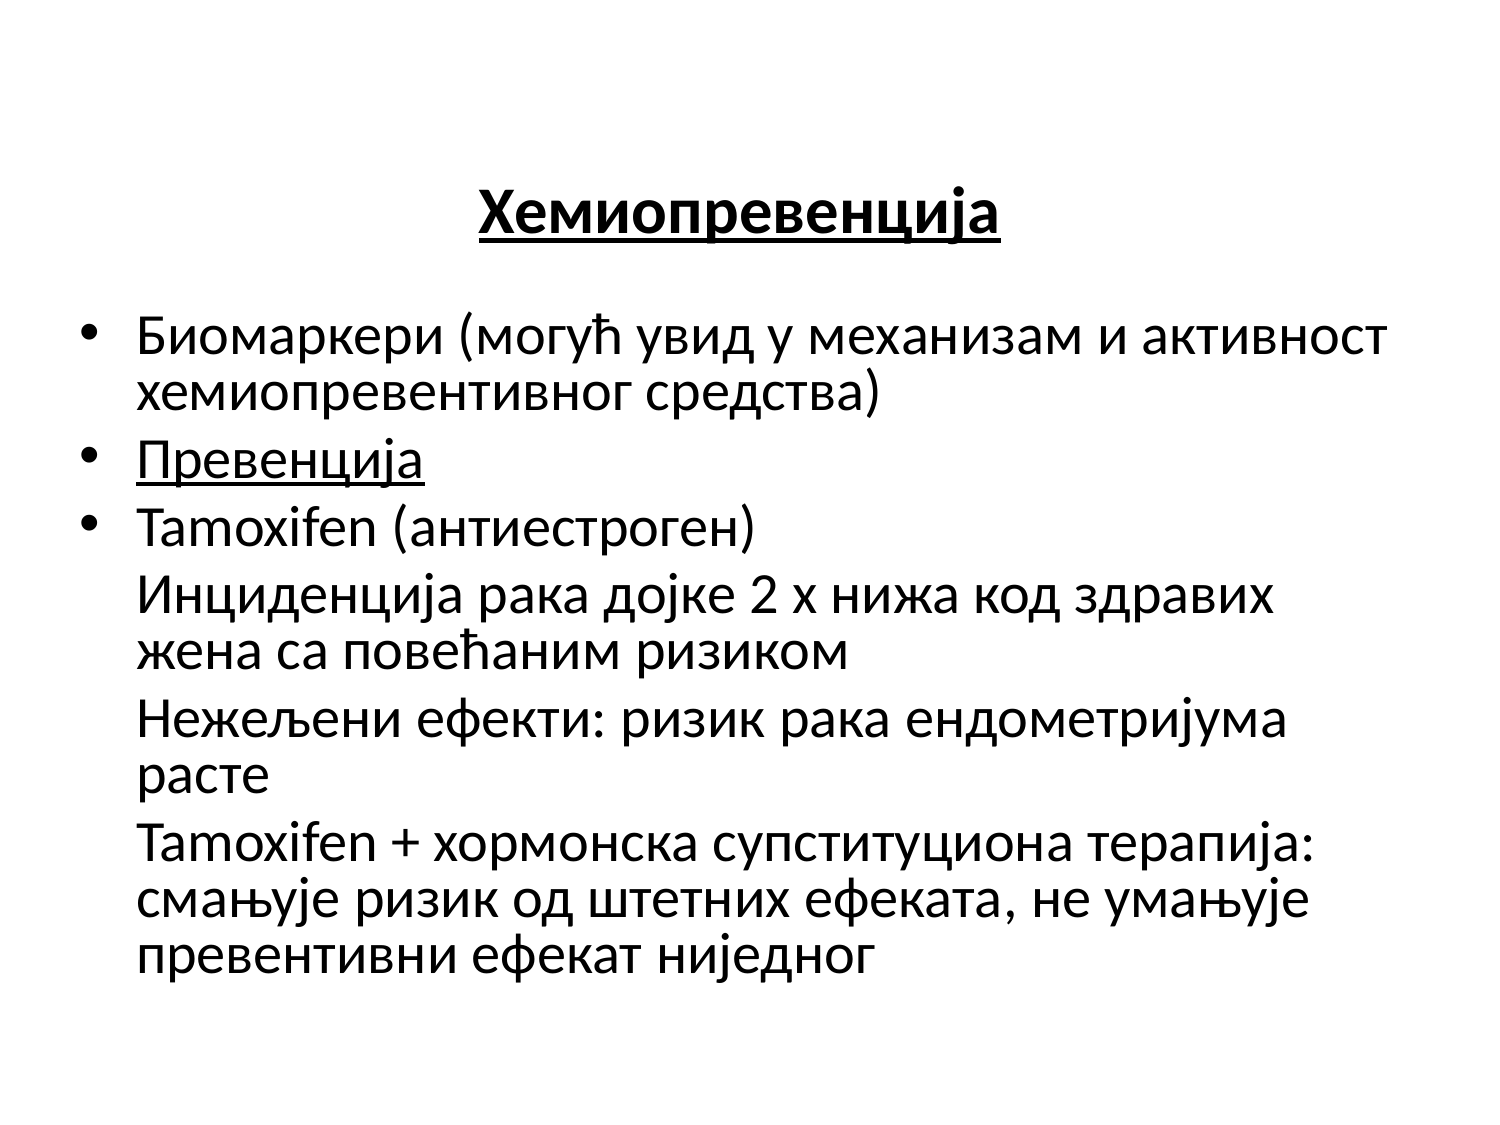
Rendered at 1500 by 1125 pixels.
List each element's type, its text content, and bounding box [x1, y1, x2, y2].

title Хемиопревенција [64, 113, 1415, 302]
list Биомаркери (могућ увид у механизам и активност хемиопревентивног средства) Превенција Tamoxifen (антиестроген) Инциденција рака дојке 2 x нижа код здравих жена са повећаним ризиком Нежељени ефекти: ризик рака ендометријума расте Tamoxifen + хормонска супституциона терапија: смањује ризик од штетних ефеката, не умањује превентивни ефекат ниједног [64, 302, 1415, 1045]
